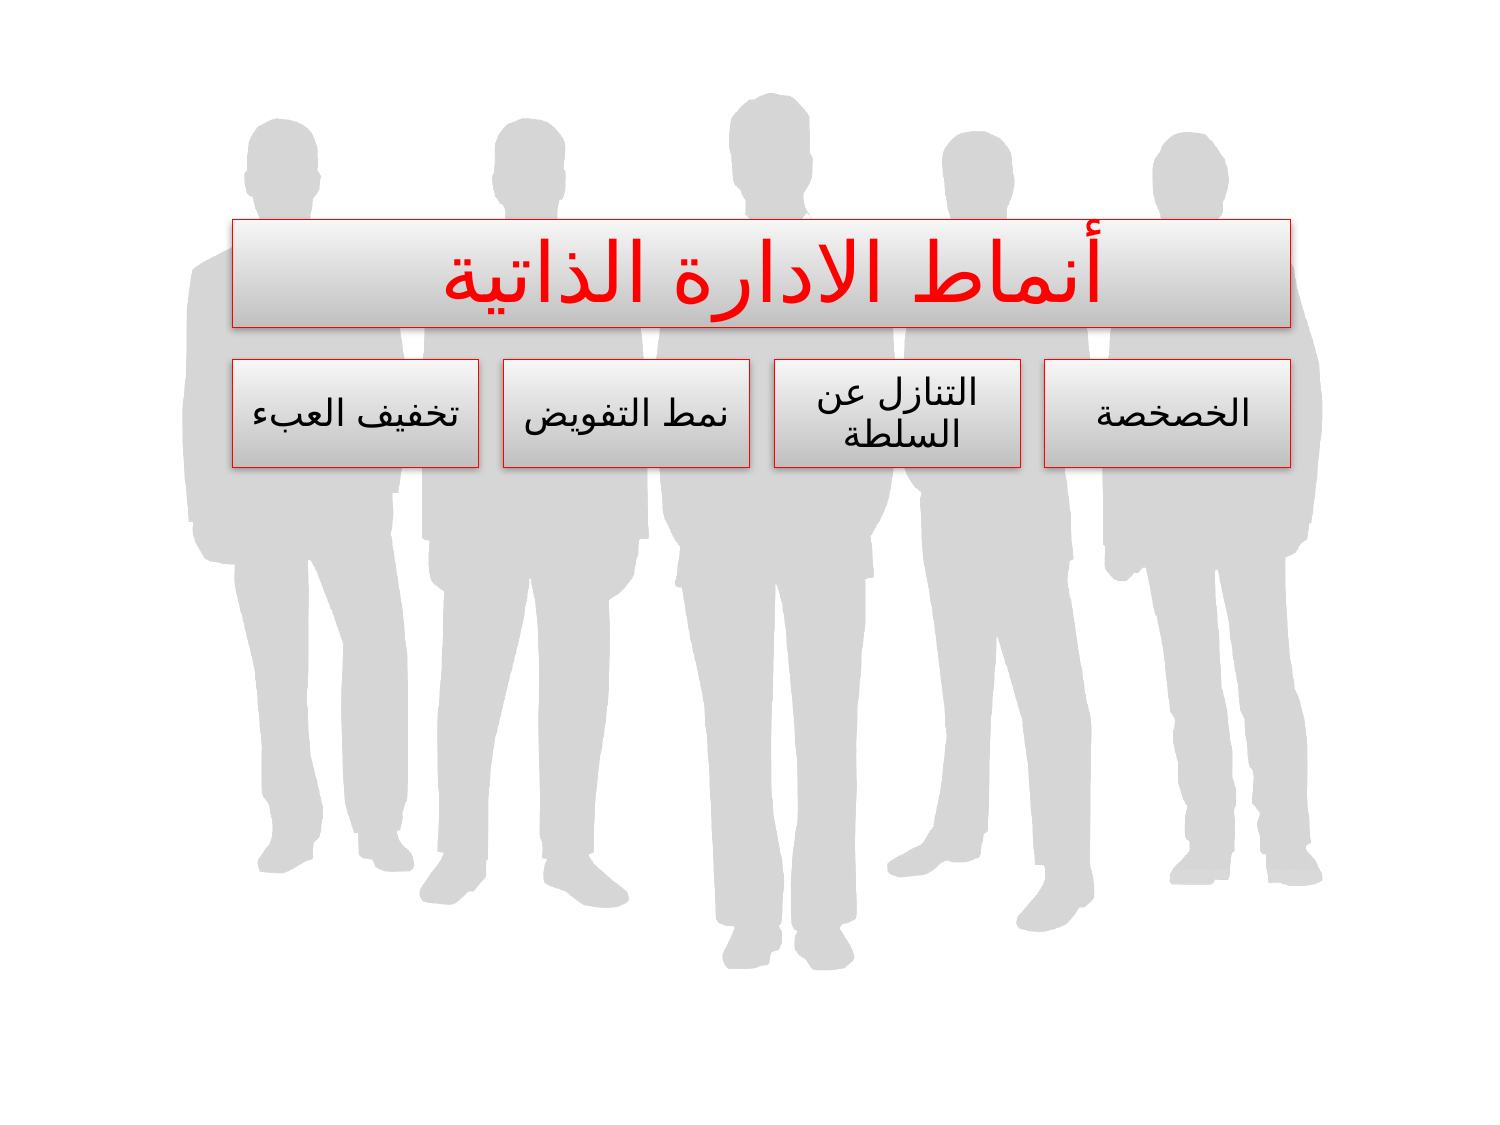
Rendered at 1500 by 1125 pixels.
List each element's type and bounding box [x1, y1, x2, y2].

picture [0, 0, 1500, 1125]
text_box [100, 219, 1424, 887]
